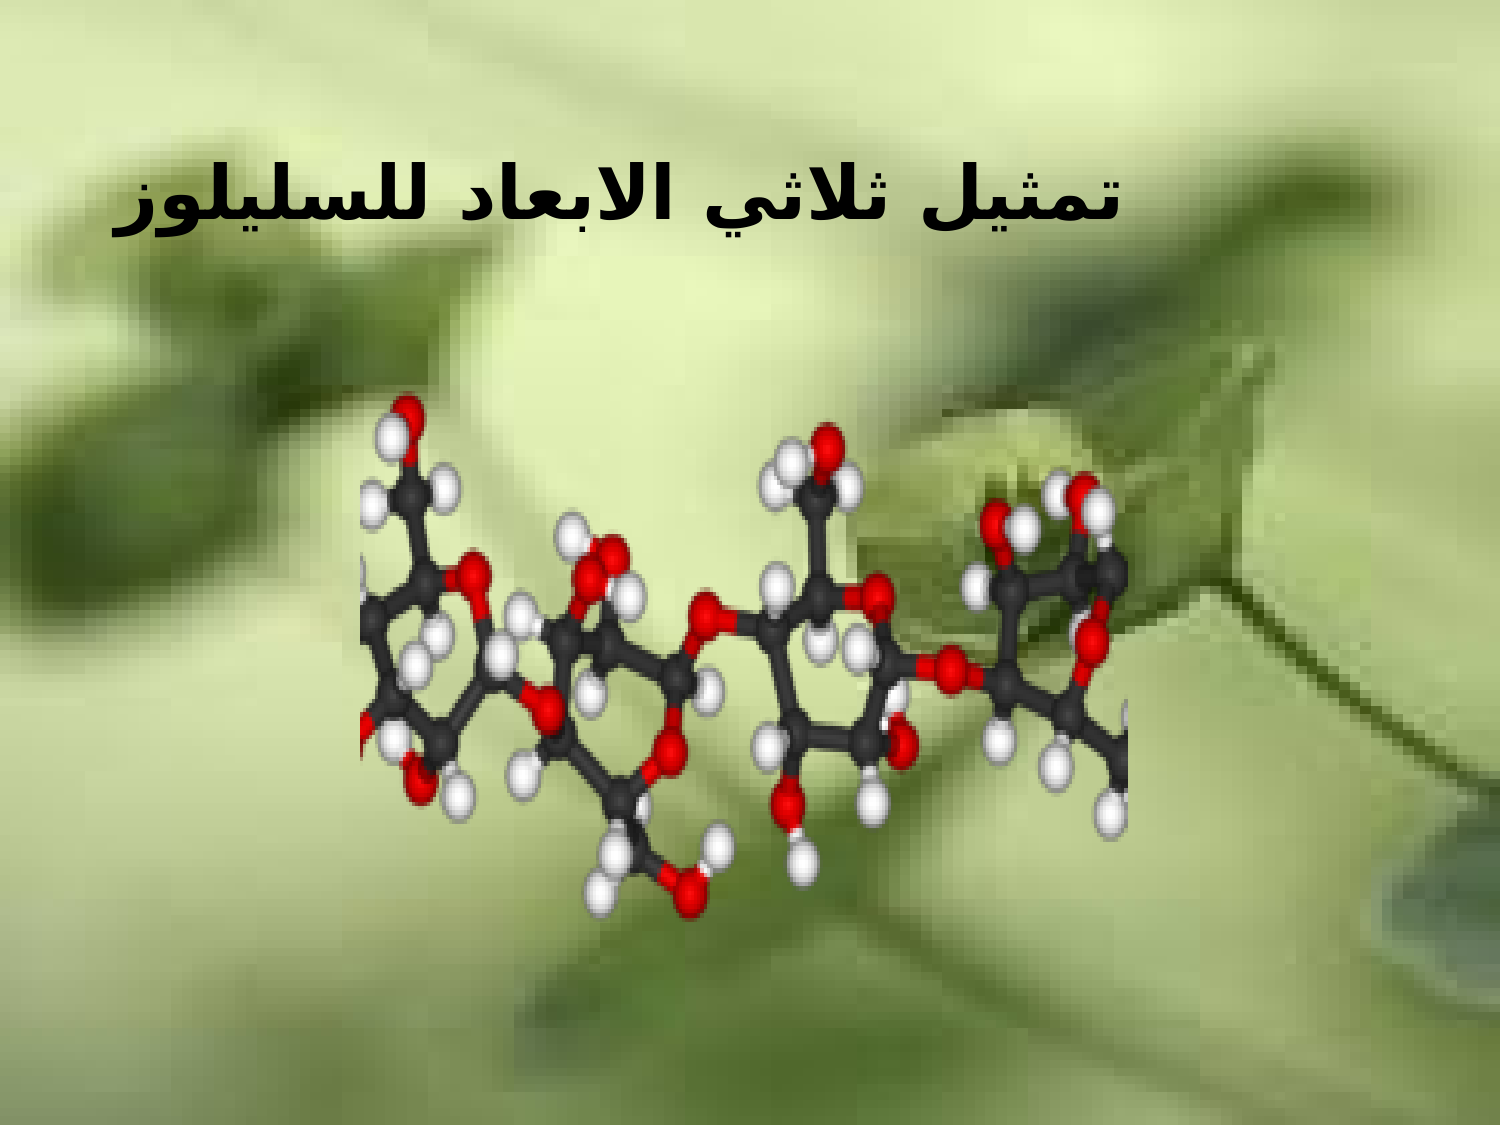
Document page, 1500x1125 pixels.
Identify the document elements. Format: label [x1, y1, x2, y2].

list [0, 0, 1500, 1125]
picture [359, 337, 1129, 977]
